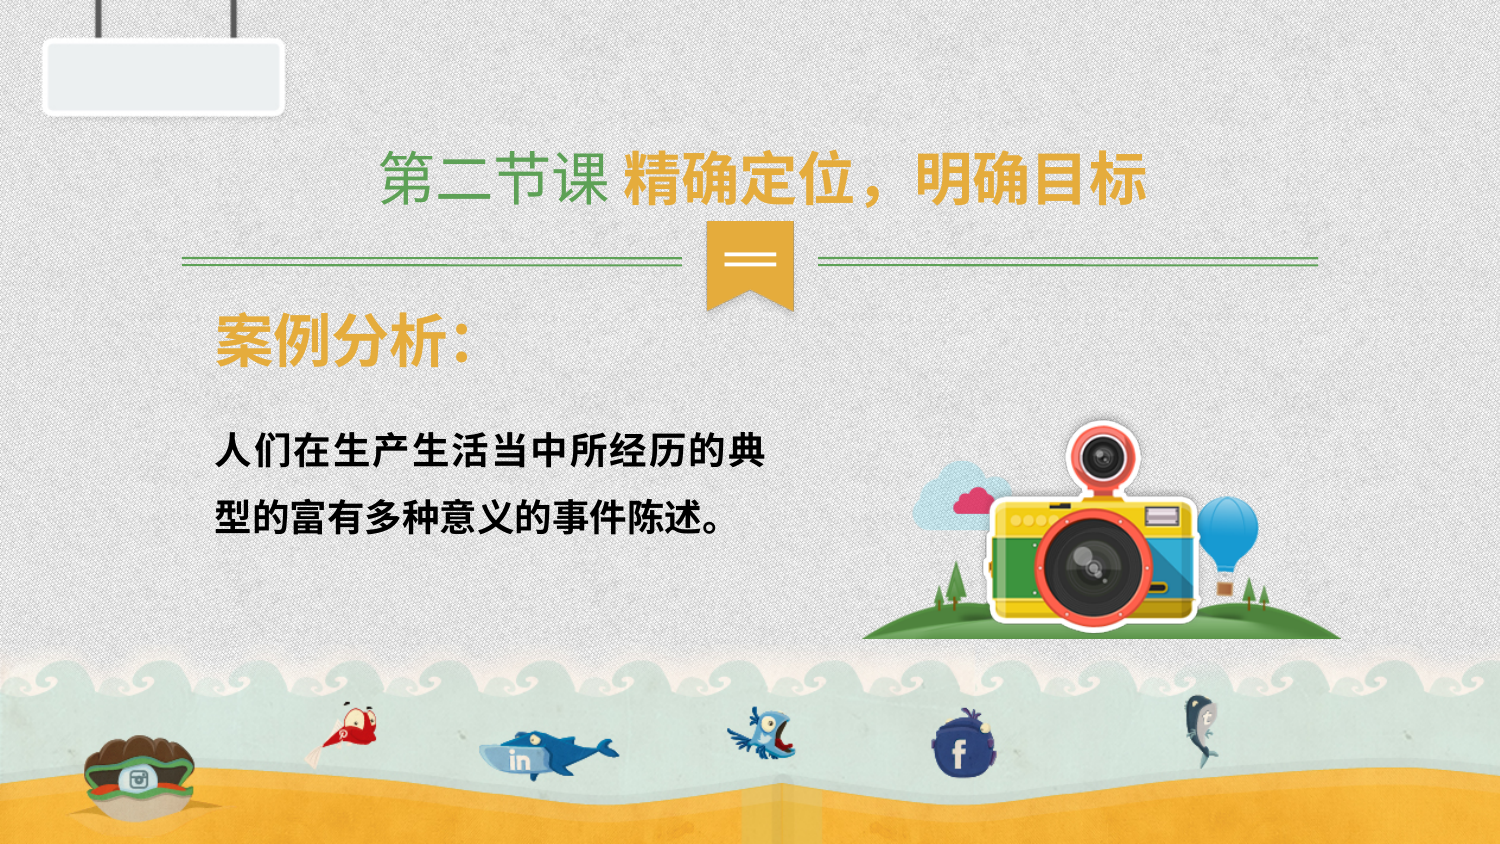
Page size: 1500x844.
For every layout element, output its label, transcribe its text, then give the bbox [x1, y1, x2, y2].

picture [0, 0, 1500, 844]
text_box 案例分析： [200, 331, 522, 382]
text_box 人们在生产生活当中所经历的典型的富有多种意义的事件陈述。 [200, 396, 781, 547]
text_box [181, 221, 1319, 323]
text_box 第二节课 精确定位，明确目标 [362, 134, 1316, 220]
